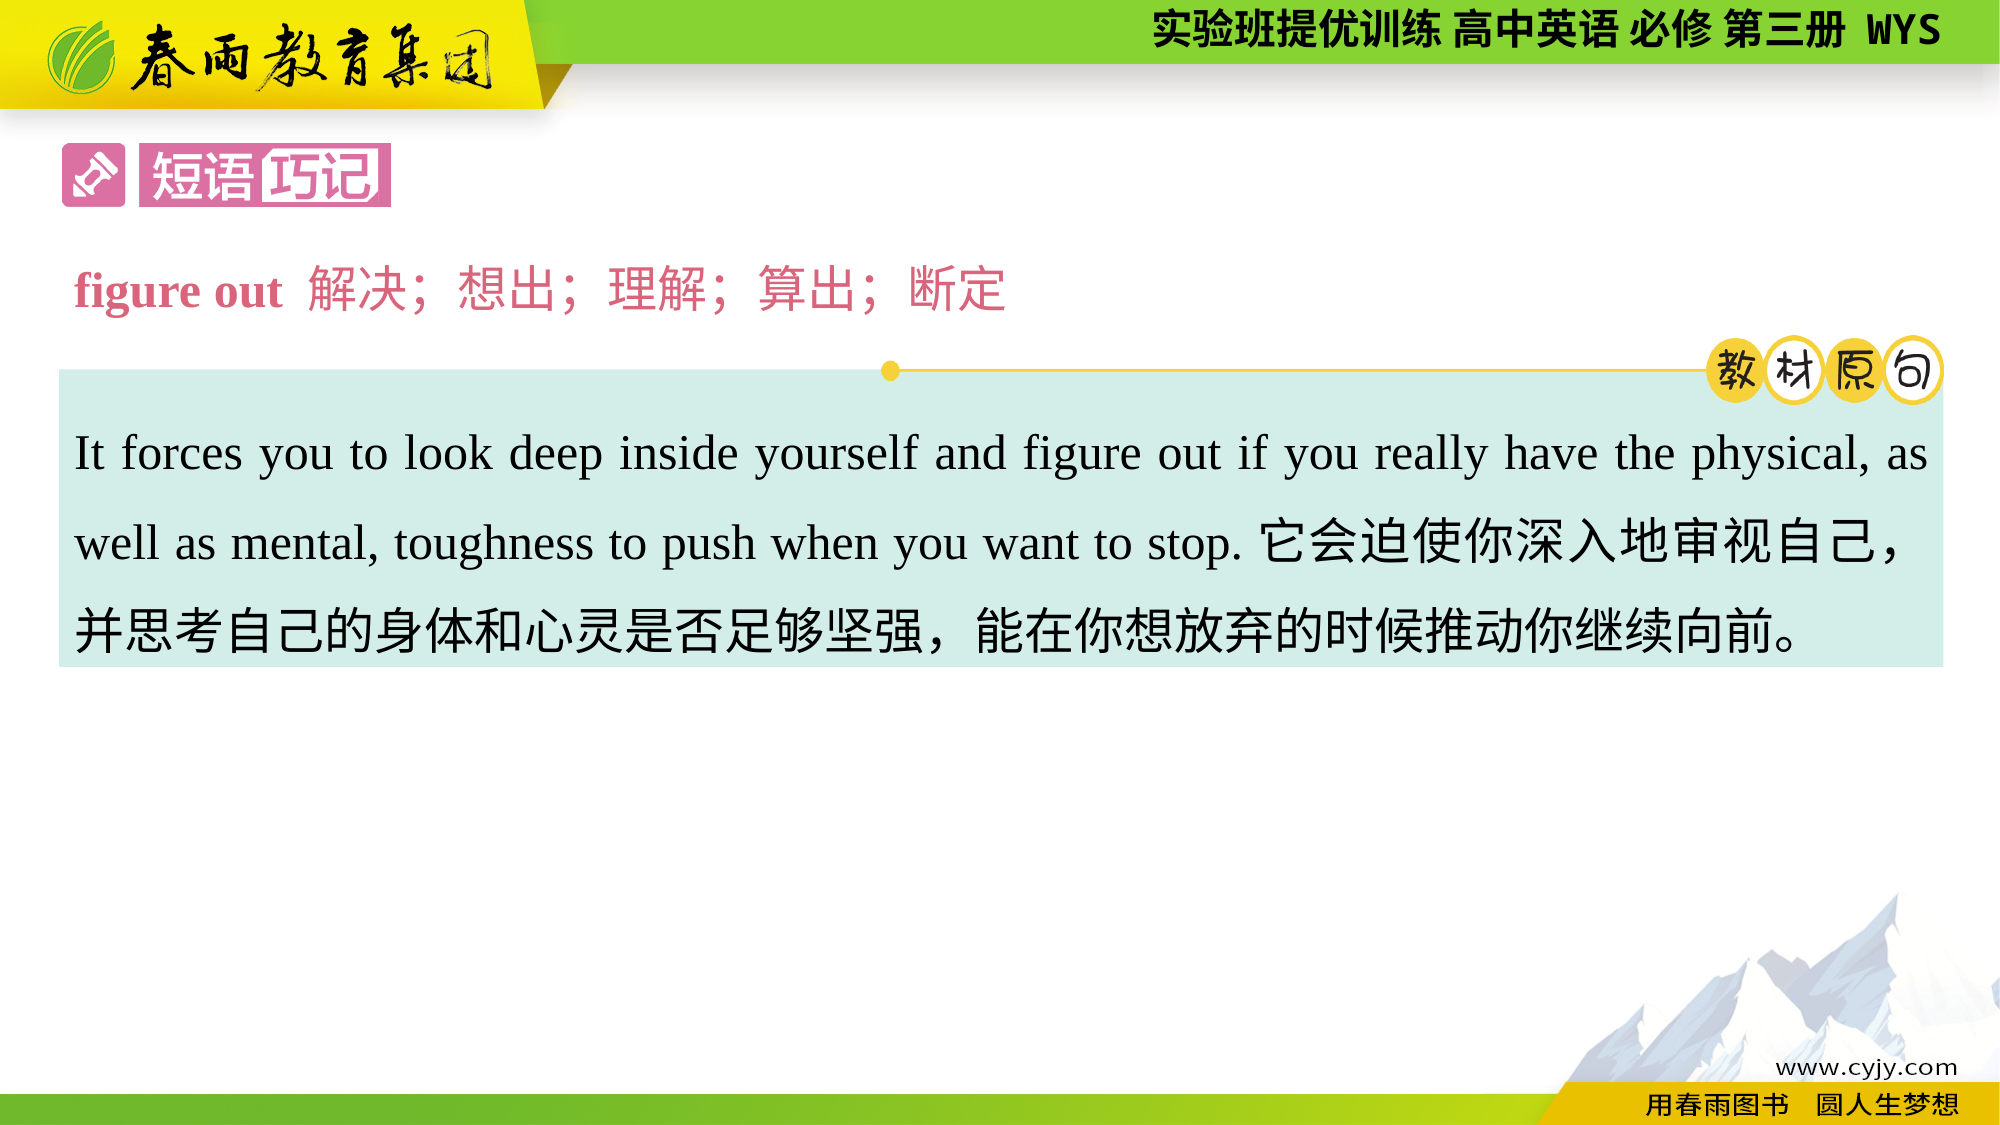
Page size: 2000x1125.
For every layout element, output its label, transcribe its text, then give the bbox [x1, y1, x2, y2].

text_box It forces you to look deep inside yourself and figure out if you really have the physical, as well as mental, toughness to push when you want to stop.它会迫使你深入地审视自己，并思考自己的身体和心灵是否足够坚强，能在你想放弃的时候推动你继续向前。 [59, 369, 1944, 667]
list figure out 解决；想出；理解；算出；断定 [59, 219, 1944, 315]
picture [0, 0, 2000, 1125]
